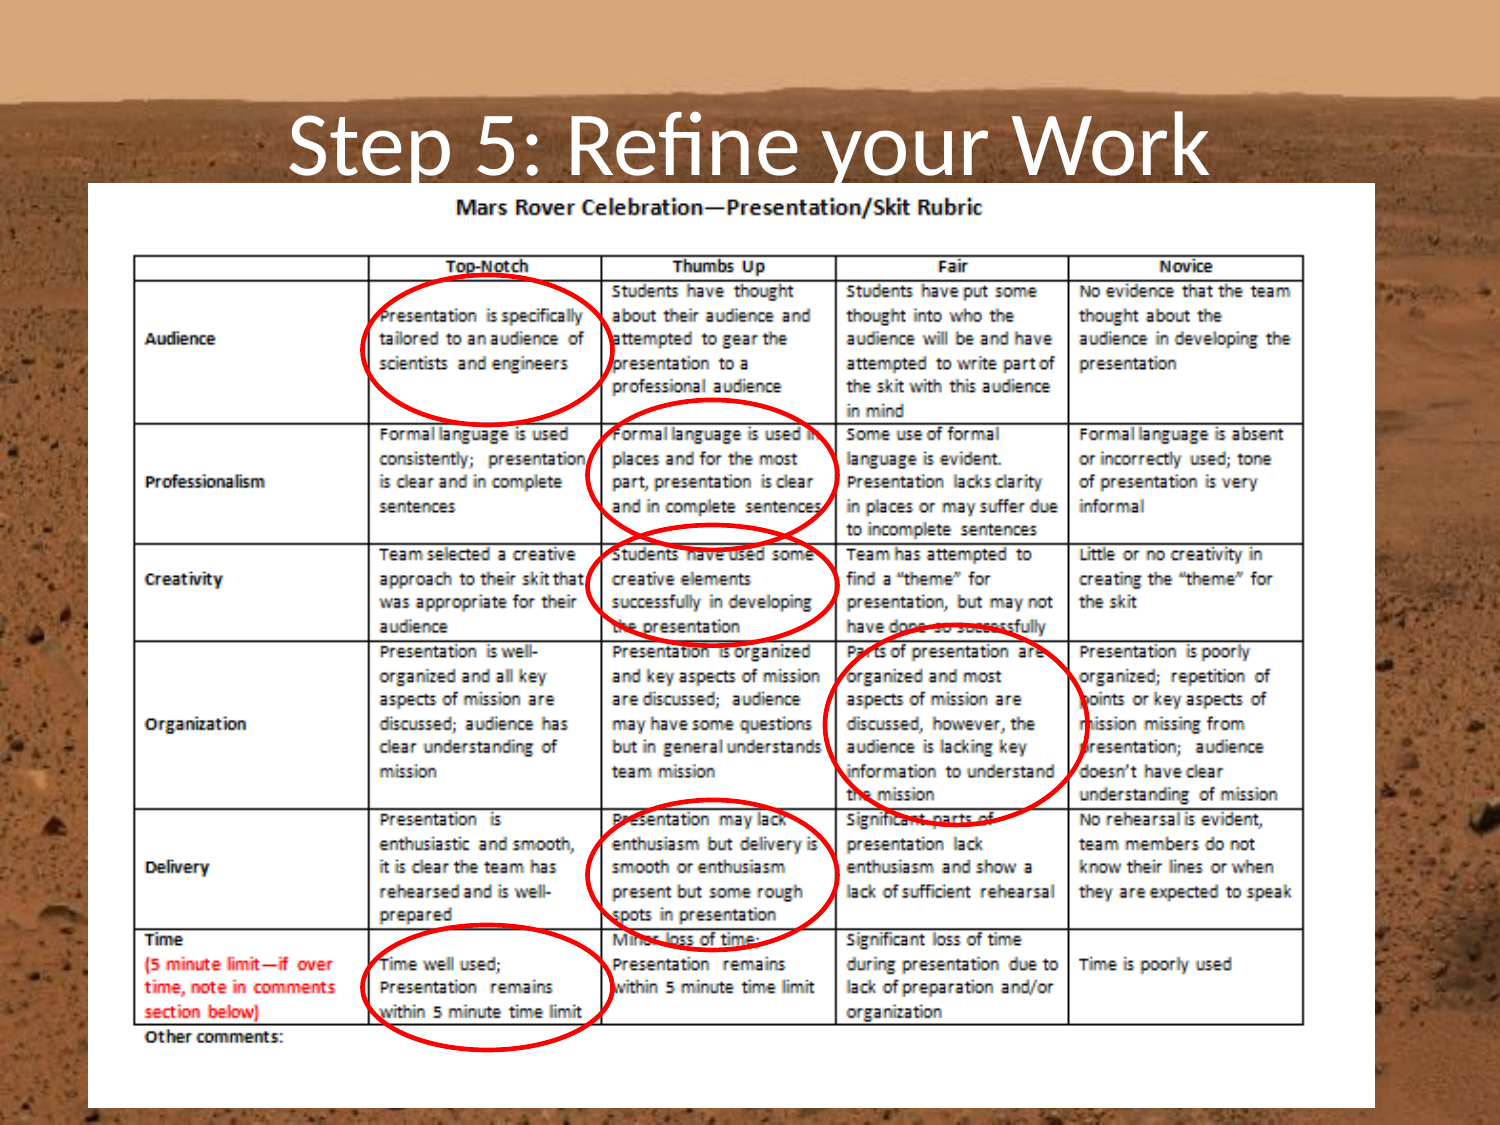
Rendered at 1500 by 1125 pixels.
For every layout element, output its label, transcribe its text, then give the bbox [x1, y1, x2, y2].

title Step 5: Refine your Work [75, 45, 1425, 233]
picture [0, 0, 1500, 1125]
